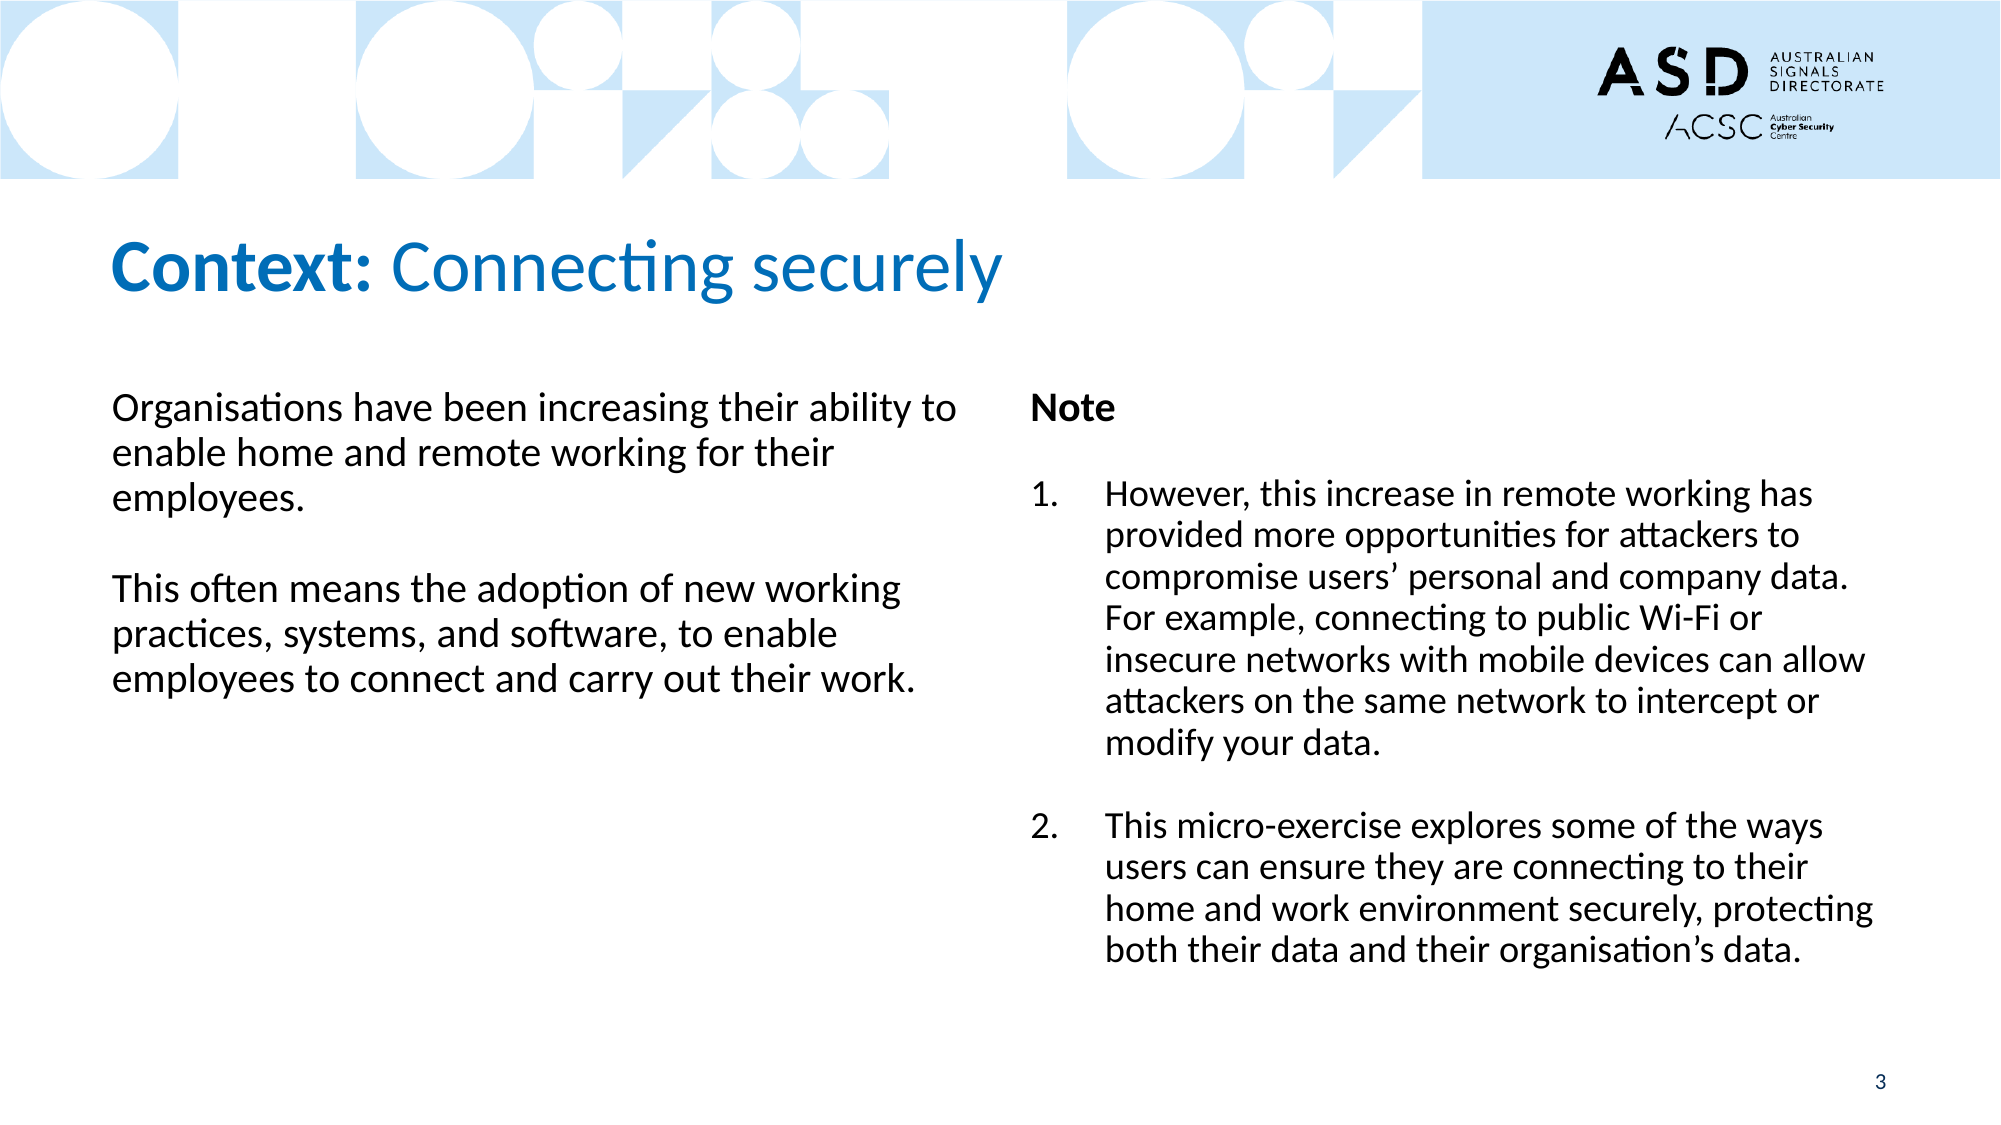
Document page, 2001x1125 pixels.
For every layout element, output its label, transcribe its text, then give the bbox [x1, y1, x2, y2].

slide_number 3 [1799, 1050, 1902, 1111]
picture [0, 0, 2001, 179]
list Organisations have been increasing their ability to enable home and remote working for their employees. This often means the adoption of new working practices, systems, and software, to enable employees to connect and carry out their work. [96, 378, 983, 1007]
list Note However, this increase in remote working has provided more opportunities for attackers to compromise users’ personal and company data. For example, connecting to public Wi-Fi or insecure networks with mobile devices can allow attackers on the same network to intercept or modify your data. This micro-exercise explores some of the ways users can ensure they are connecting to their home and work environment securely, protecting both their data and their organisation’s data. [1015, 378, 1902, 1007]
title Context: Connecting securely [96, 207, 1902, 328]
